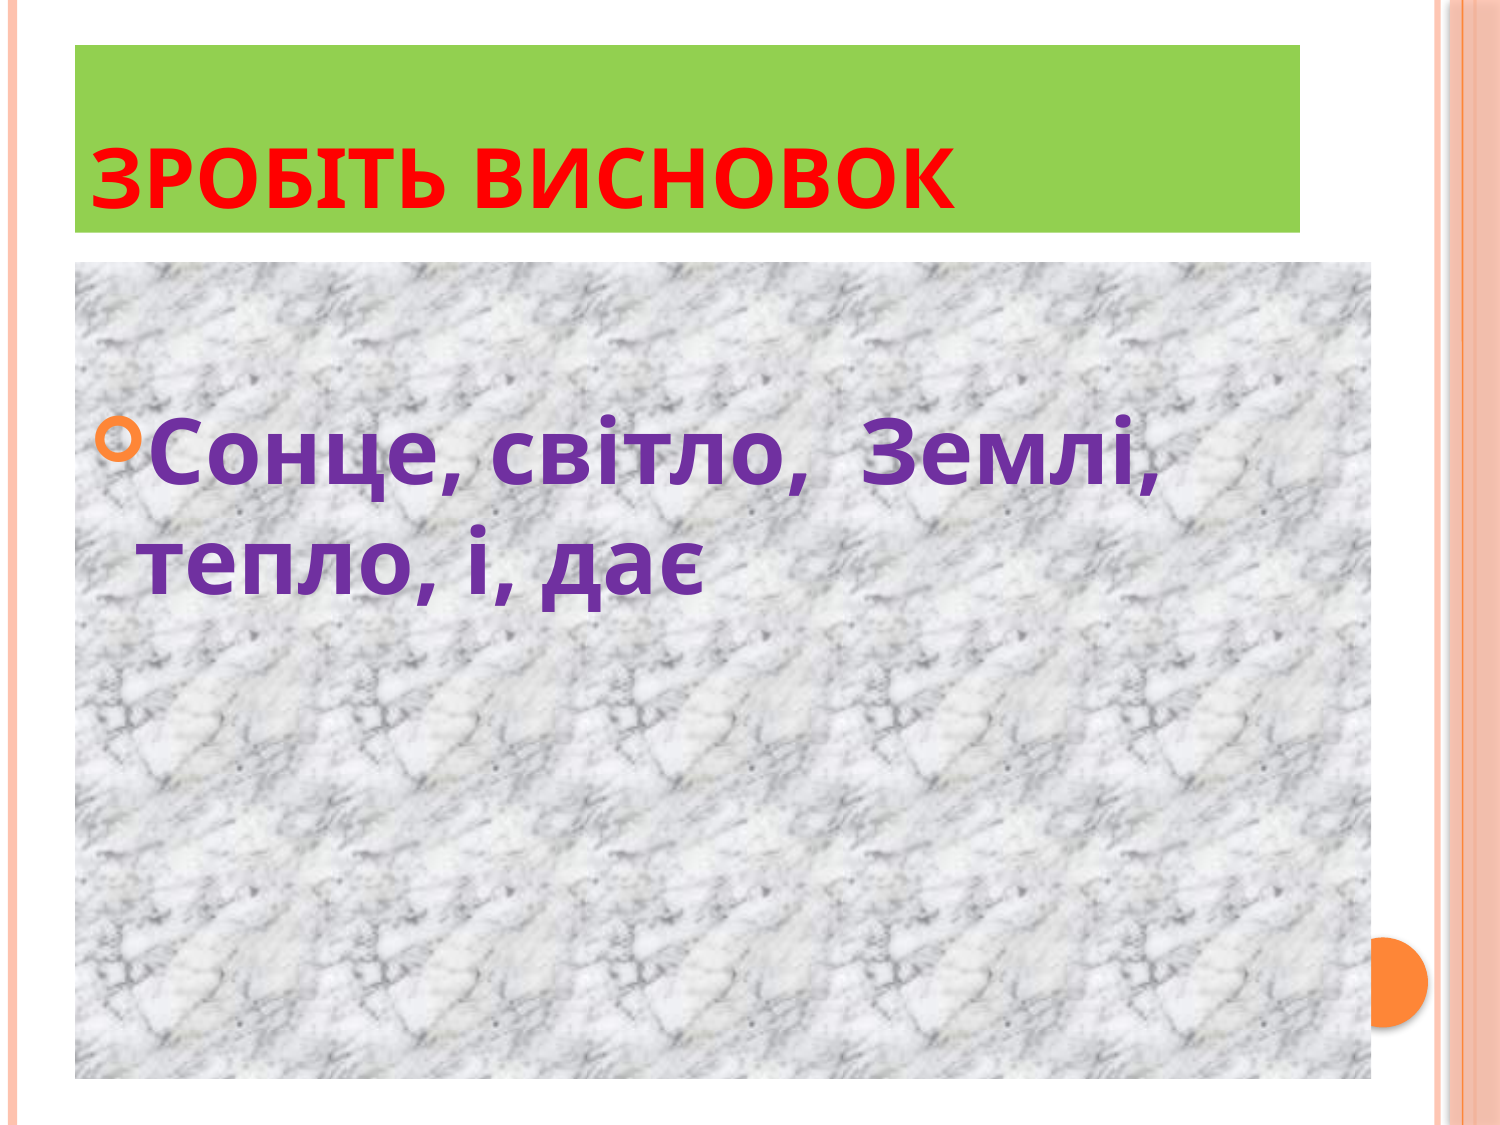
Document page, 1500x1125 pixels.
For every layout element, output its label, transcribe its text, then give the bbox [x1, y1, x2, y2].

title Зробіть висновок [75, 45, 1300, 233]
list Сонце, світло, Землі, тепло, і, дає [75, 262, 1372, 1079]
